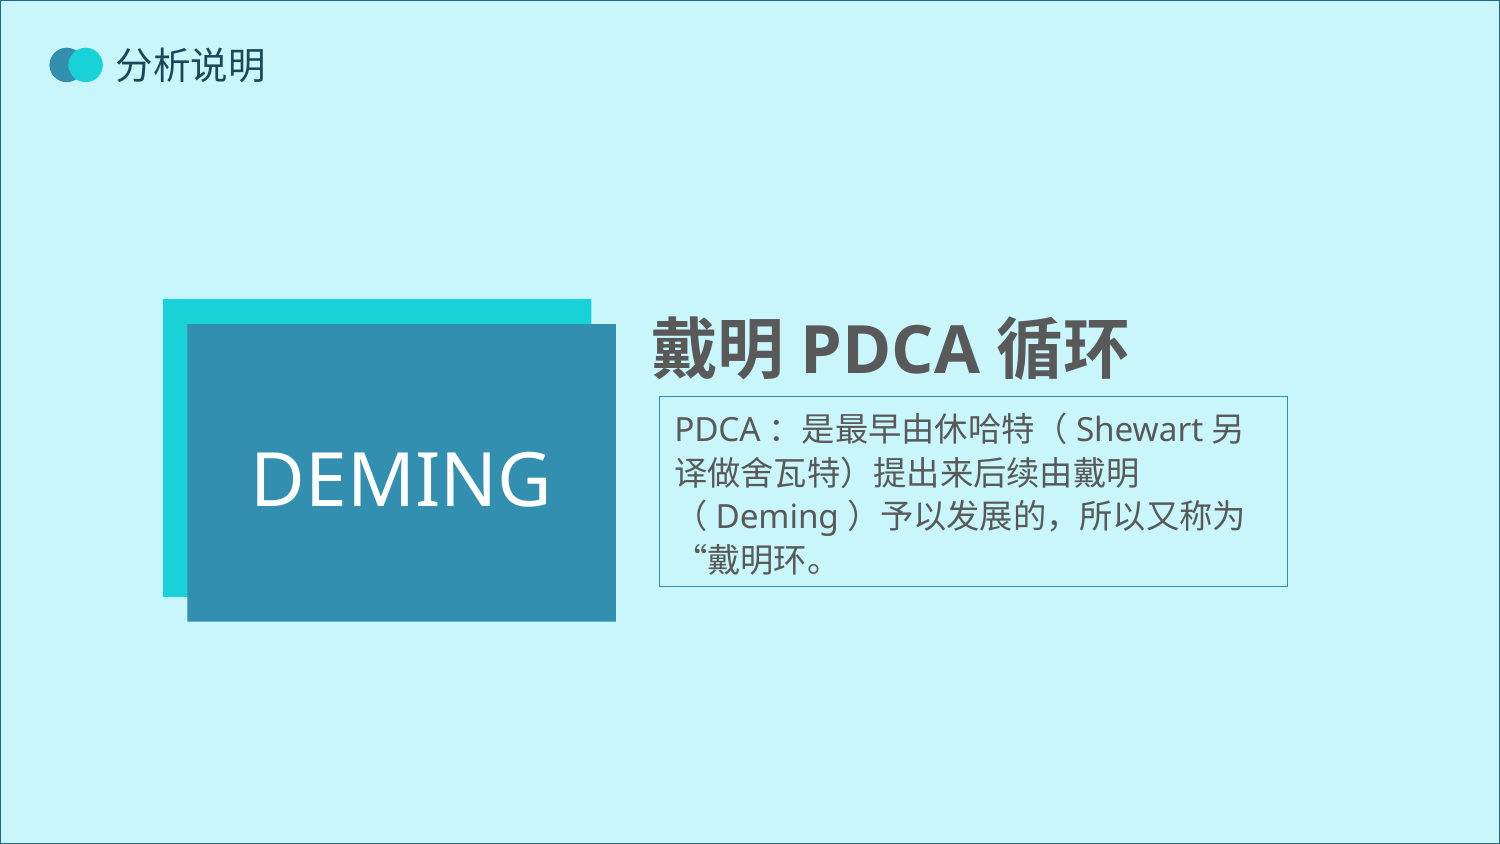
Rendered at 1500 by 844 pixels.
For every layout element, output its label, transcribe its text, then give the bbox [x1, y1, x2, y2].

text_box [162, 299, 616, 622]
text_box PDCA：是最早由休哈特（Shewart另译做舍瓦特）提出来后续由戴明（Deming）予以发展的，所以又称为“戴明环。 [659, 396, 1288, 587]
text_box 戴明PDCA循环 [636, 299, 1145, 394]
